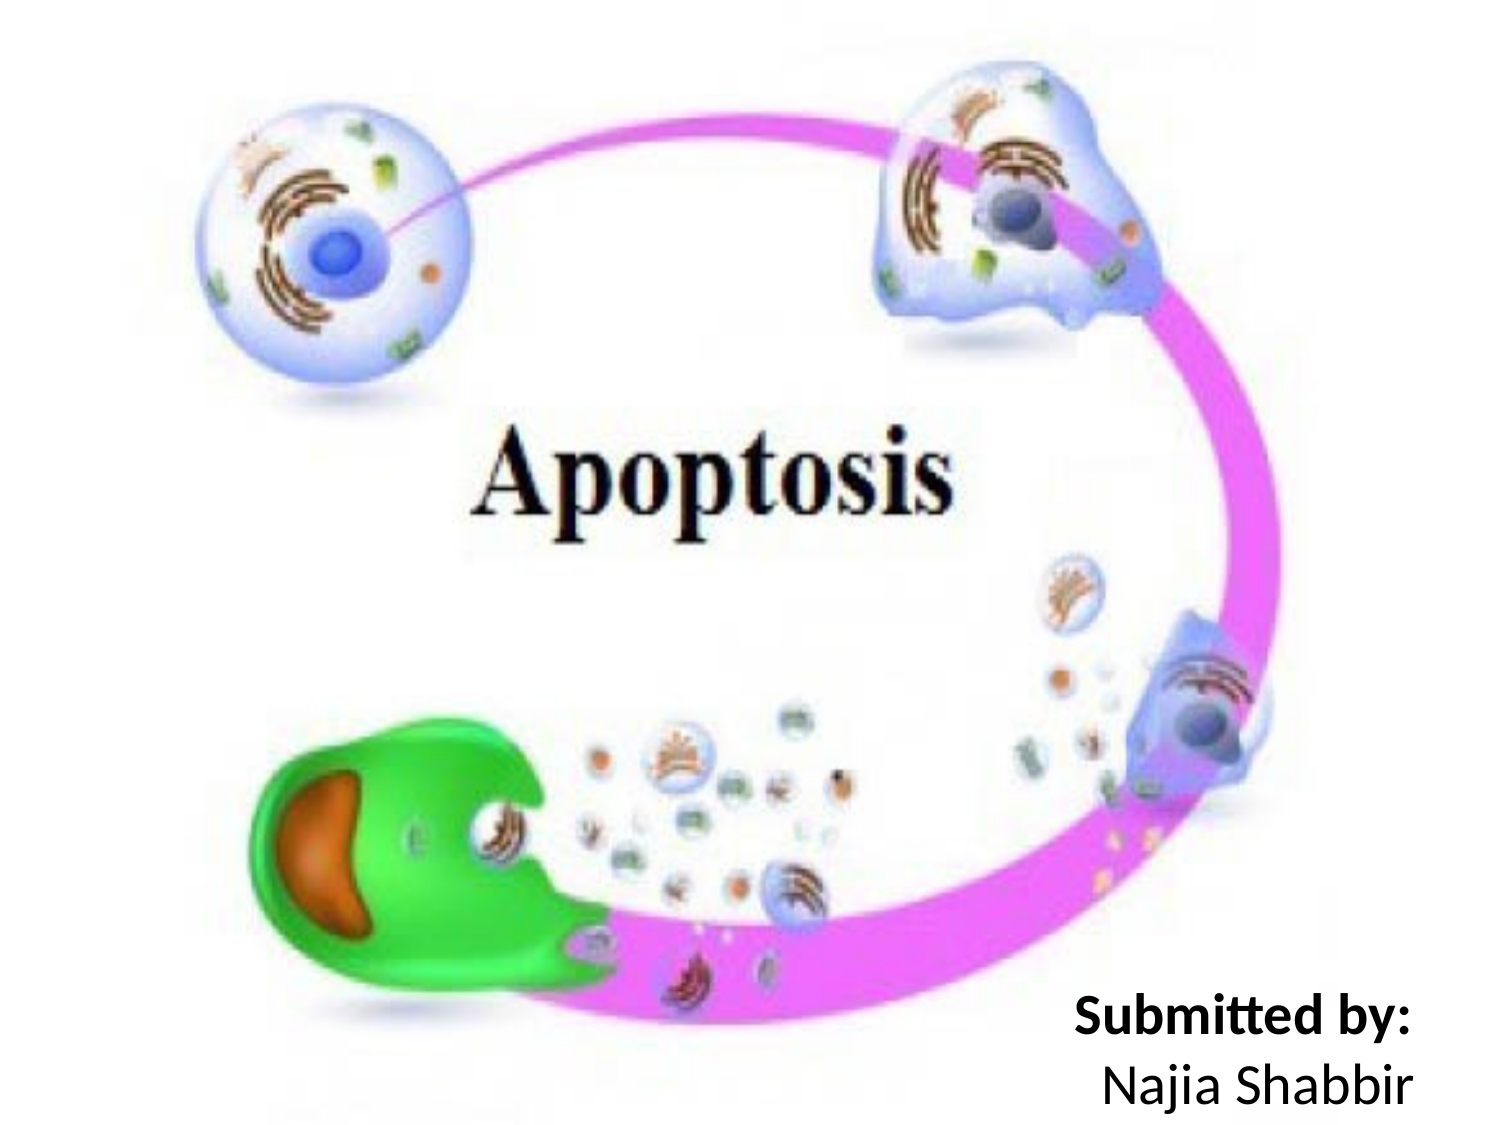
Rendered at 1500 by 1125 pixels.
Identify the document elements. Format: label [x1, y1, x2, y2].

list [0, 0, 1500, 1125]
